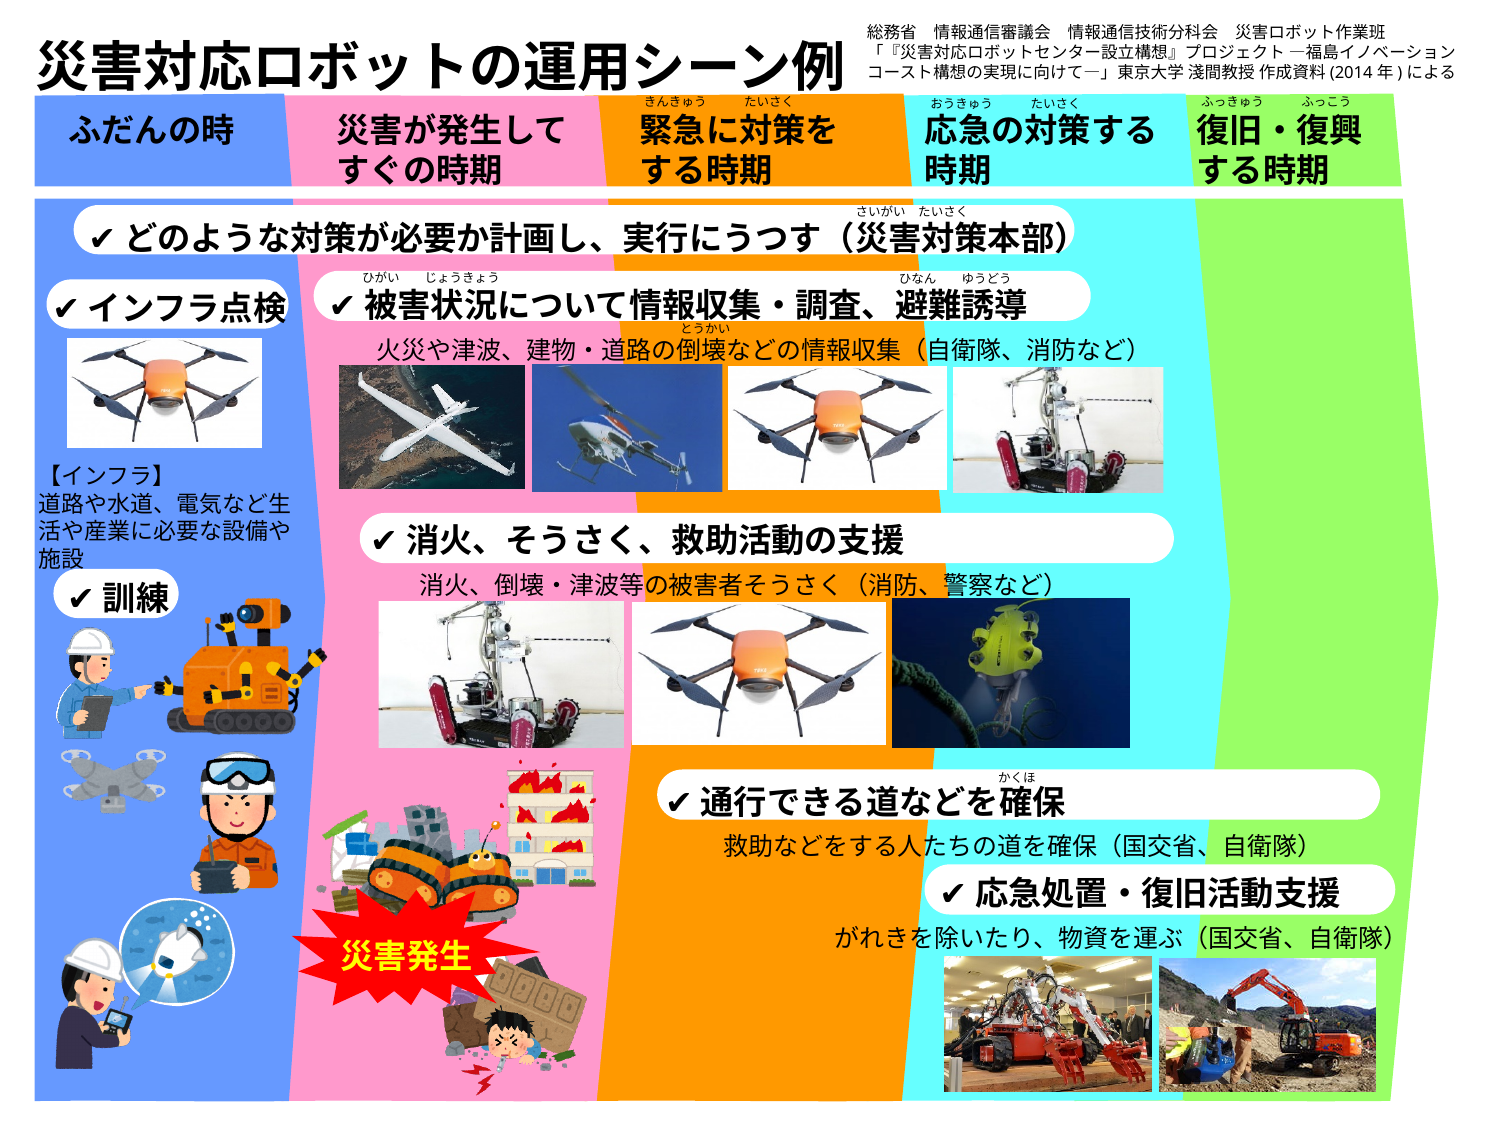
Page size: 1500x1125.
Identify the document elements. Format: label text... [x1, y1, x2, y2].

text_box 総務省 情報通信審議会 情報通信技術分科会 災害ロボット作業班 「『災害対応ロボットセンター設立構想』プロジェクト ―福島イノベーションコースト構想の実現に向けて―」東京大学 淺間教授 作成資料(2014年)による [852, 14, 1479, 90]
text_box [313, 270, 1132, 332]
picture [953, 367, 1164, 493]
text_box 災害対応ロボットの運用シーン例 [20, 24, 862, 93]
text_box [19, 93, 1464, 1102]
picture [436, 939, 591, 1099]
picture [728, 366, 947, 490]
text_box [291, 878, 538, 1023]
picture [944, 956, 1376, 1092]
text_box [355, 512, 1174, 568]
picture [67, 338, 262, 448]
picture [55, 741, 155, 819]
picture [339, 365, 525, 489]
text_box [51, 625, 156, 741]
text_box きんきゅう たいさく [629, 86, 812, 93]
picture [378, 601, 624, 748]
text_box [37, 279, 1195, 336]
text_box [650, 769, 1381, 829]
picture [148, 584, 330, 735]
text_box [52, 568, 502, 626]
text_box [155, 735, 335, 898]
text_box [924, 864, 1396, 921]
picture [632, 602, 886, 745]
picture [311, 757, 613, 891]
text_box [73, 205, 1231, 266]
picture [892, 598, 1130, 748]
picture [531, 363, 723, 492]
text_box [50, 891, 237, 1078]
